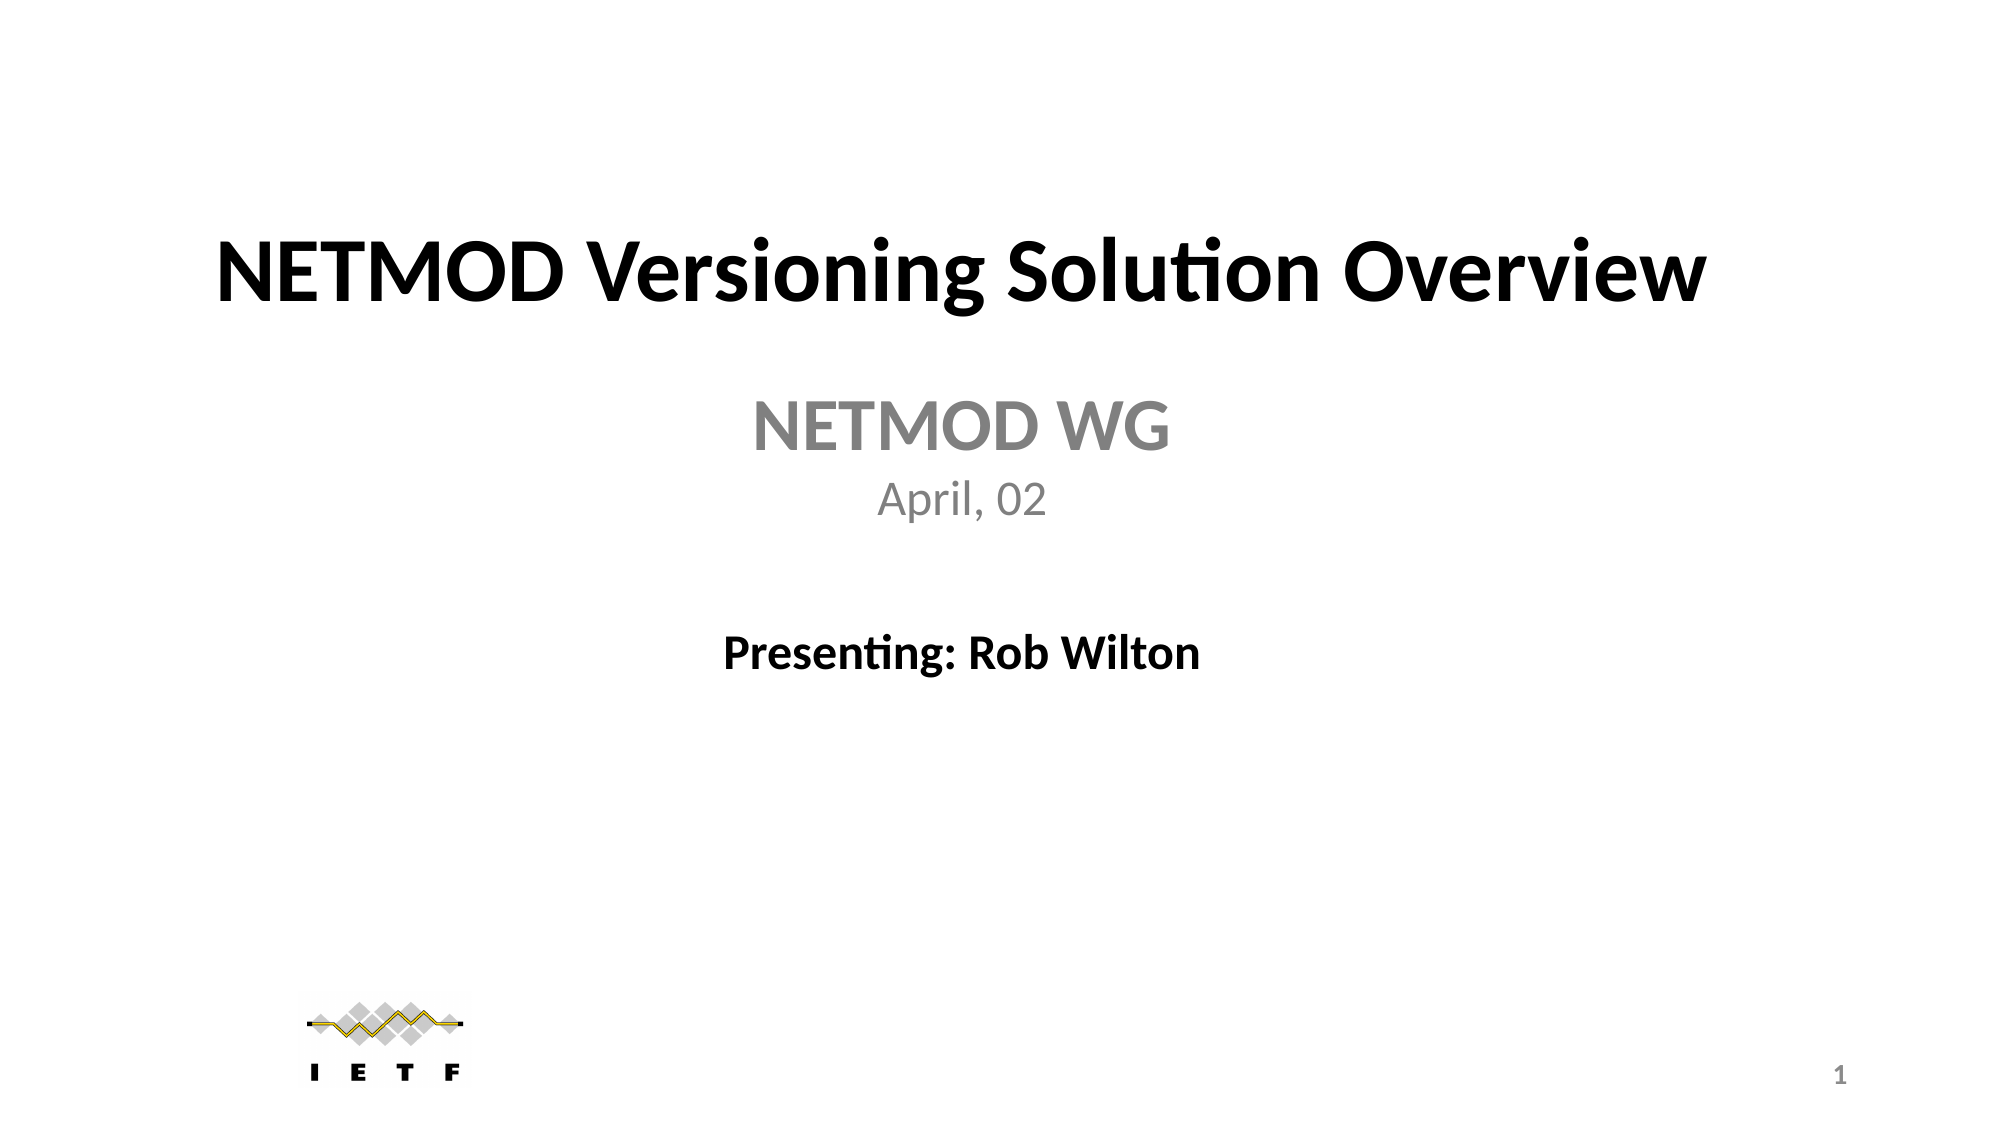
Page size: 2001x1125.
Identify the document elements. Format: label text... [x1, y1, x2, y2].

text_box NETMOD Versioning Solution Overview NETMOD WG April, 02 Presenting: Rob Wilton [61, 209, 1863, 419]
slide_number 1 [1412, 1042, 1863, 1103]
picture [298, 991, 472, 1088]
